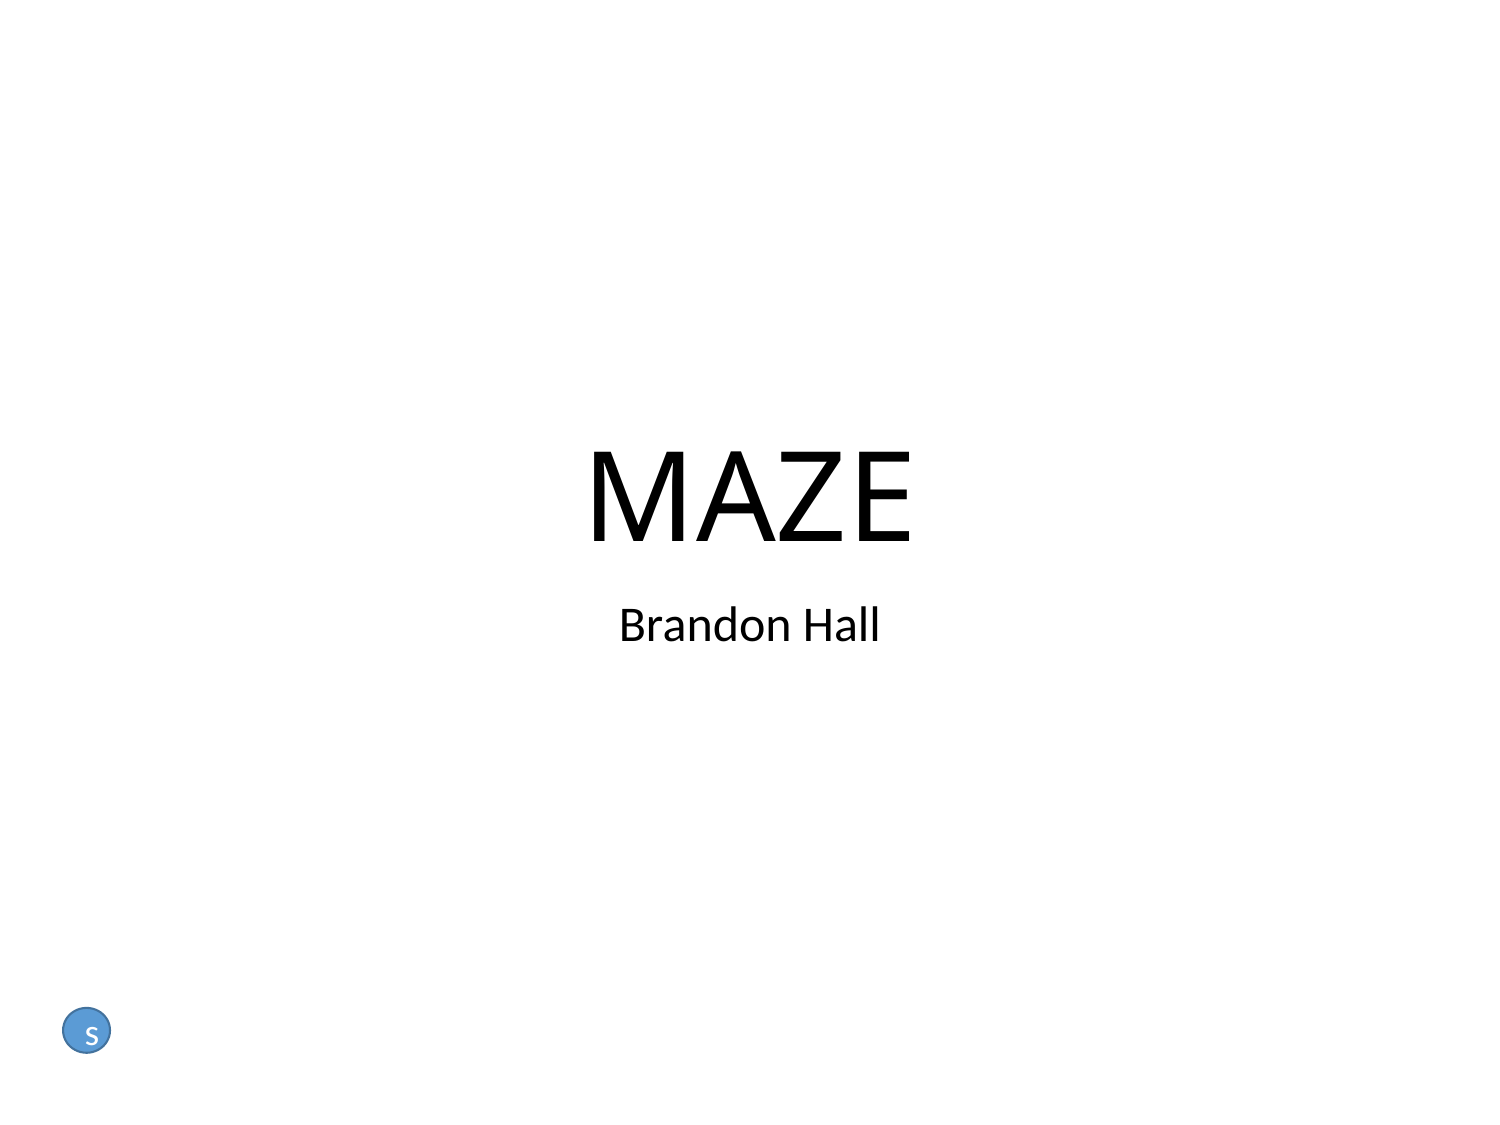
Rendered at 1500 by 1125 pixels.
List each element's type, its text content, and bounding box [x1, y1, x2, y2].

title MAZE [112, 184, 1388, 576]
subtitle Brandon Hall [187, 590, 1313, 863]
text_box s [62, 1006, 112, 1054]
